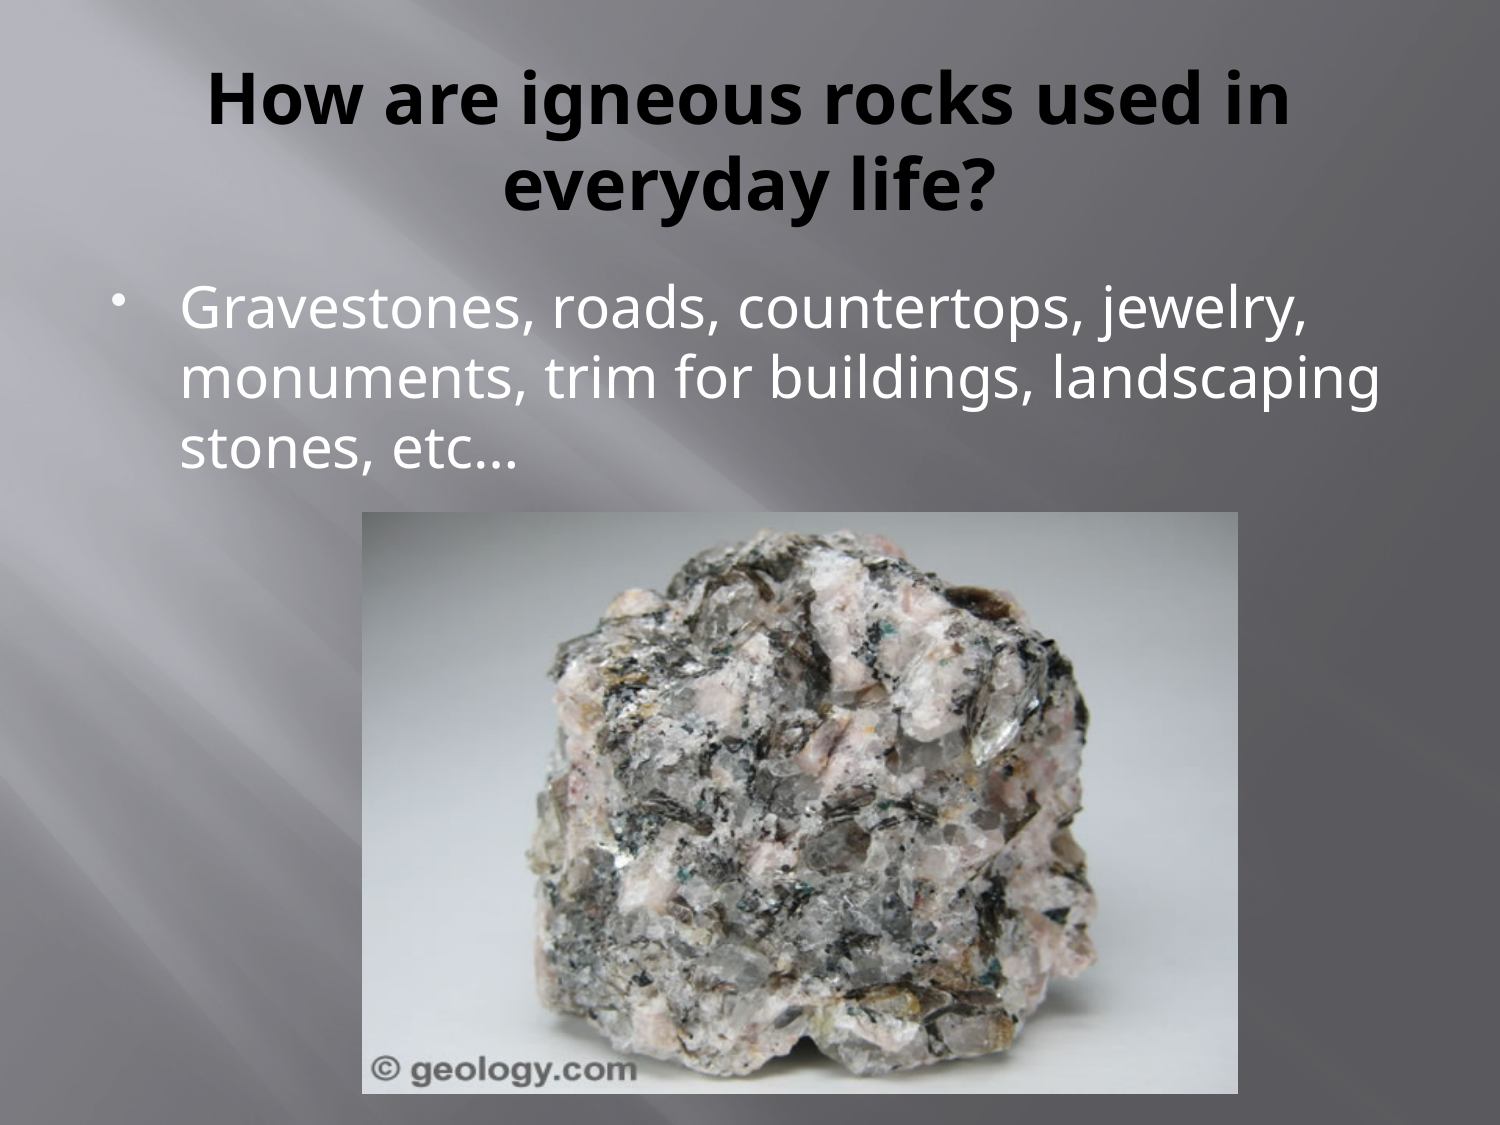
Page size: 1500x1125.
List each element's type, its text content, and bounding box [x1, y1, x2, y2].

list Gravestones, roads, countertops, jewelry, monuments, trim for buildings, landscaping stones, etc… [75, 262, 1425, 1035]
title How are igneous rocks used in everyday life? [75, 45, 1425, 233]
picture [362, 512, 1238, 1094]
